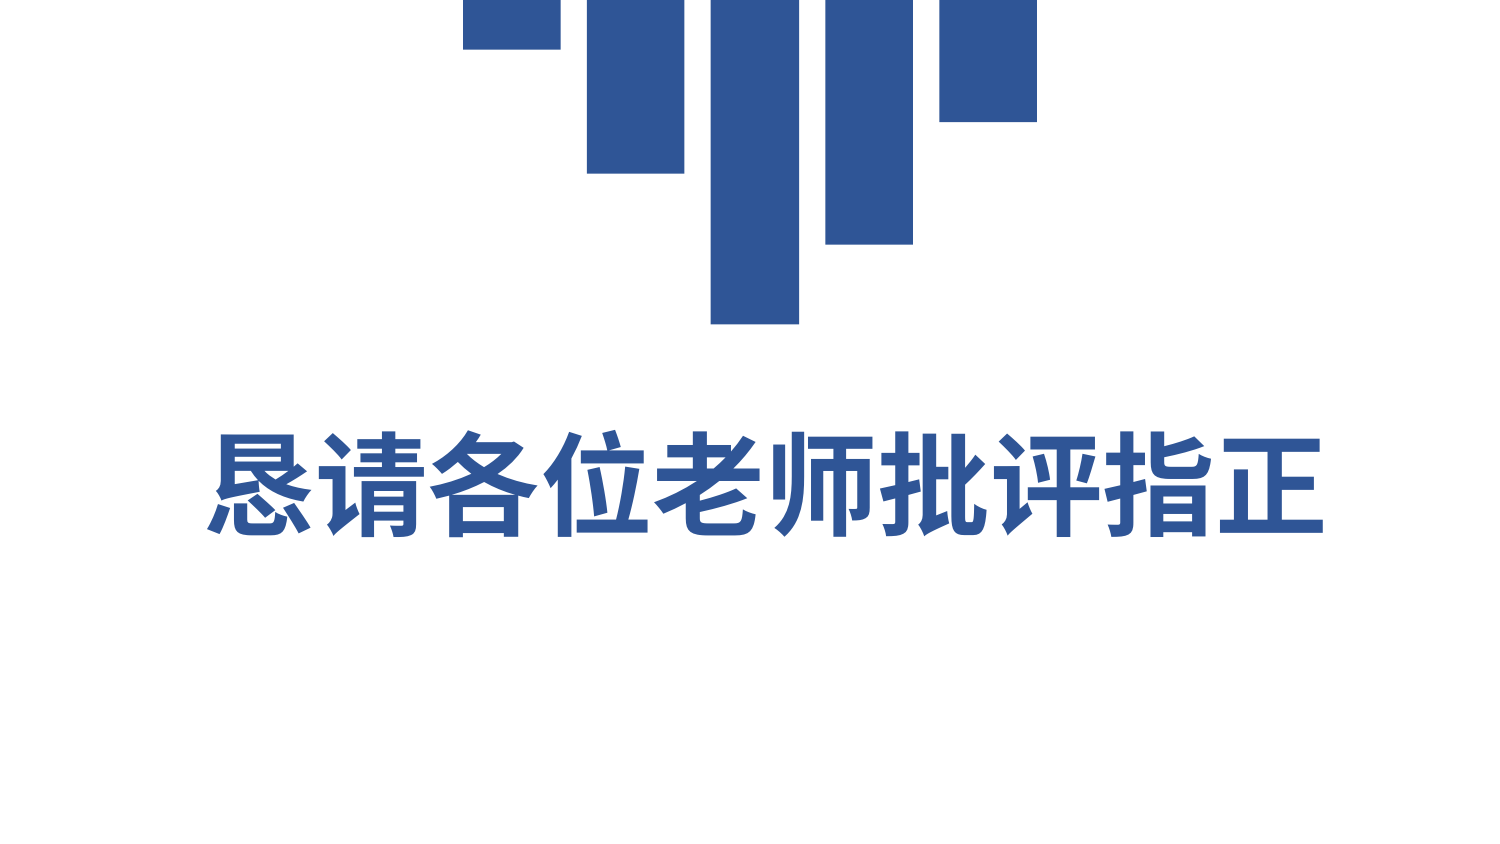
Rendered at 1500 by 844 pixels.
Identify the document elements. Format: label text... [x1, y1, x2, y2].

text_box 恳请各位老师批评指正 [187, 408, 1411, 558]
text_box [463, 0, 1037, 325]
